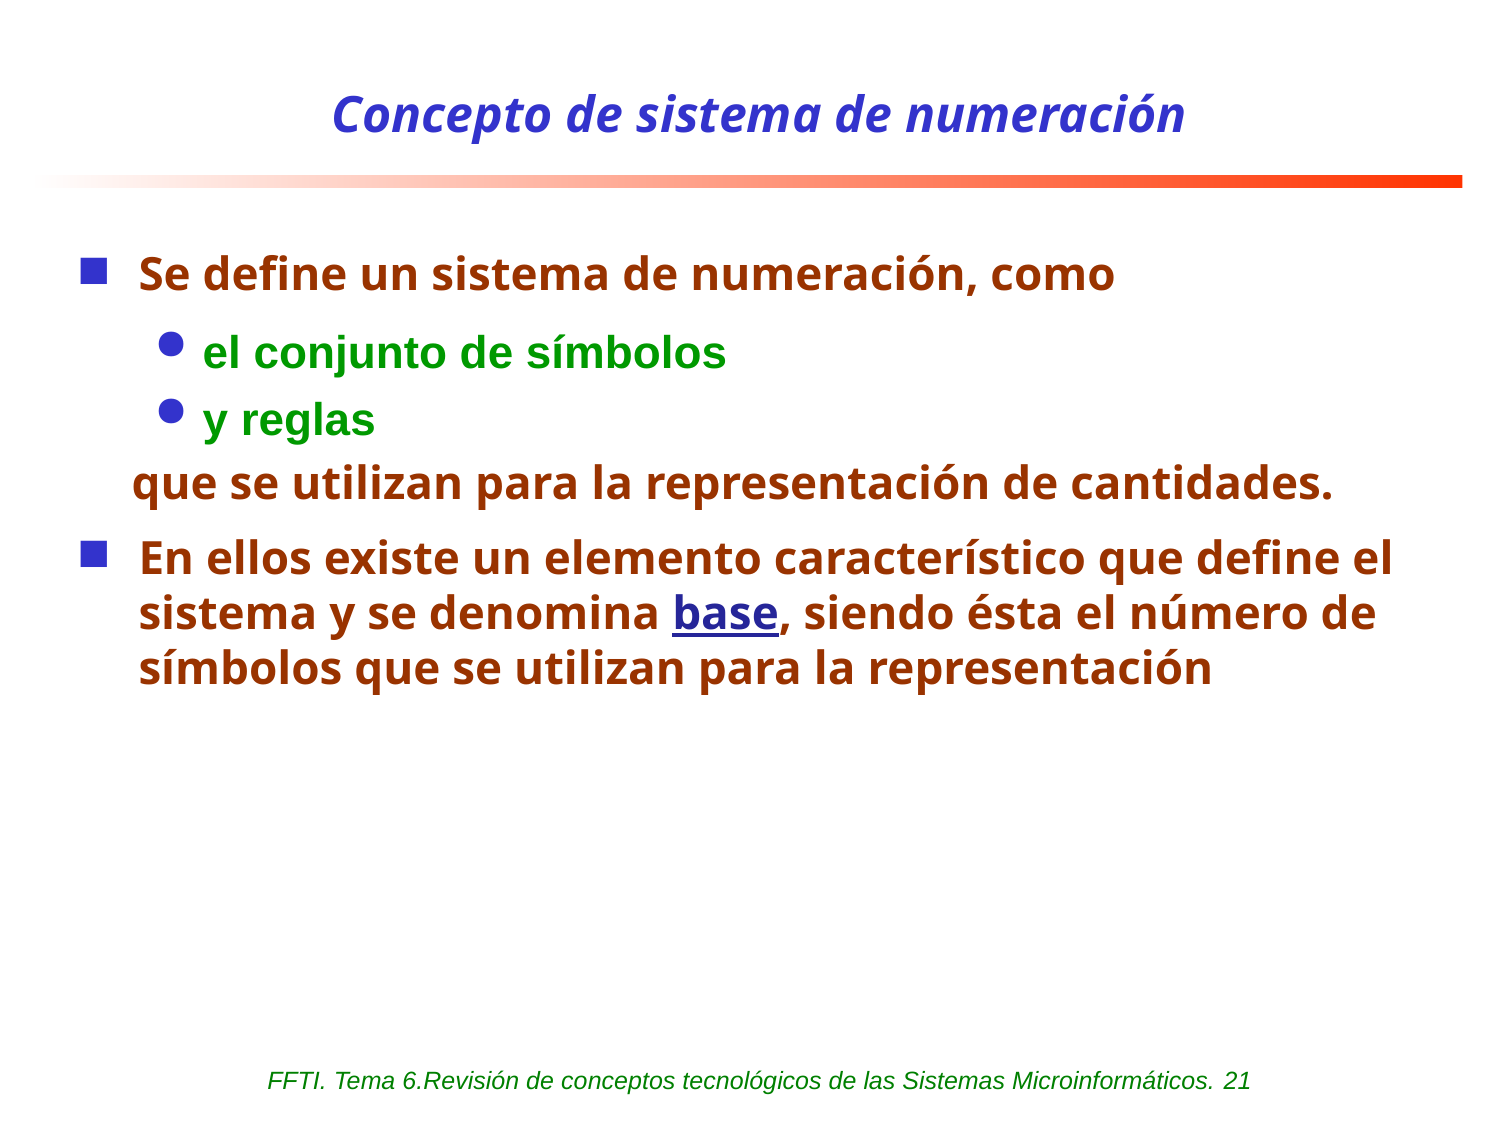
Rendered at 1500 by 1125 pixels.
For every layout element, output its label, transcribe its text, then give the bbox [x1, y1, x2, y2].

footer FFTI. Tema 6.Revisión de conceptos tecnológicos de las Sistemas Microinformáticos. 21 [68, 1056, 1451, 1103]
table_cell 1 [843, 176, 847, 187]
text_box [759, 176, 763, 187]
title Concepto de sistema de numeración [68, 49, 1451, 176]
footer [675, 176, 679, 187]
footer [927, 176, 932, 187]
list Se define un sistema de numeración, como el conjunto de símbolos y reglas que se utilizan para la representación de cantidades. En ellos existe un elemento característico que define el sistema y se denomina base, siendo ésta el número de símbolos que se utilizan para la representación [68, 237, 1451, 1013]
